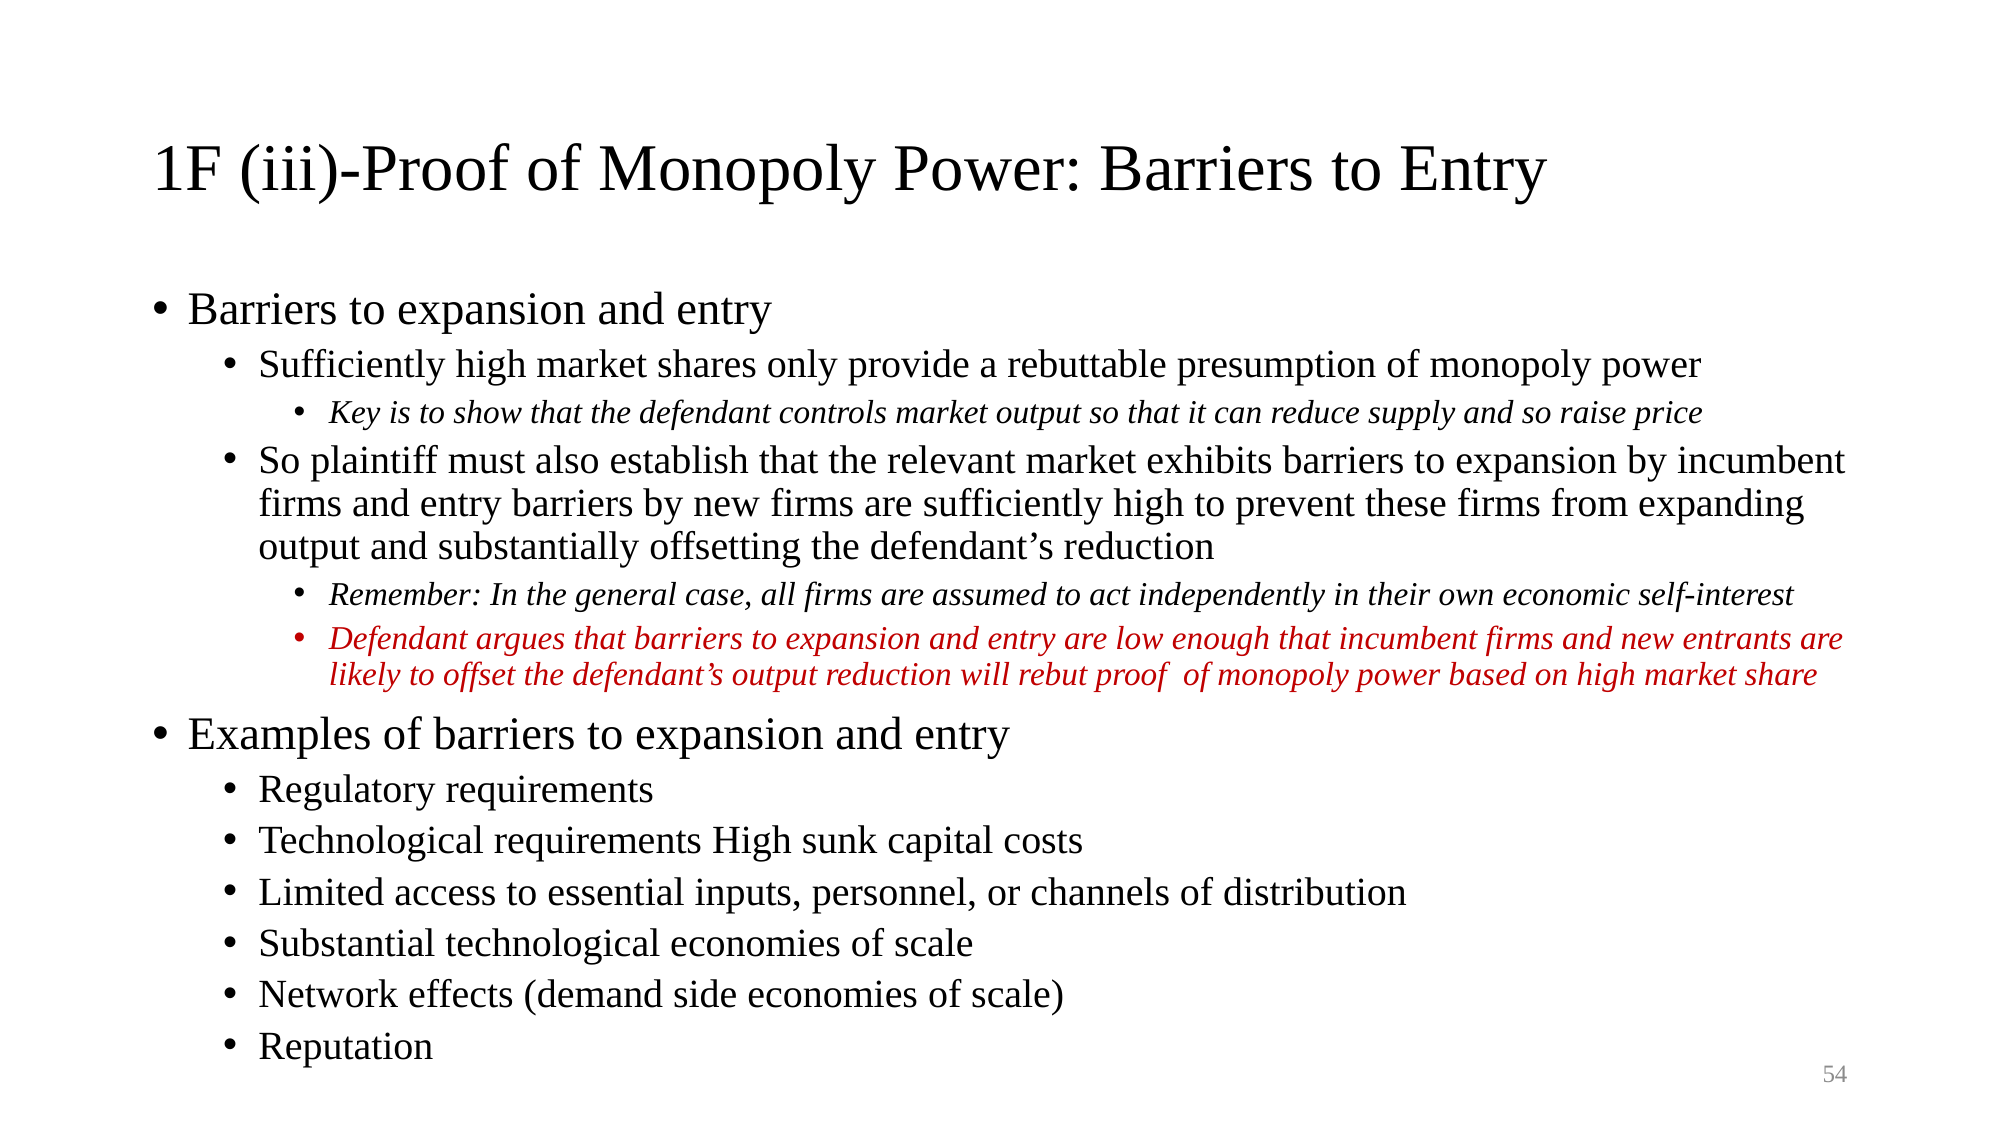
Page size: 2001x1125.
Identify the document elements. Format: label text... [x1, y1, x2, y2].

list Barriers to expansion and entry Sufficiently high market shares only provide a rebuttable presumption of monopoly power Key is to show that the defendant controls market output so that it can reduce supply and so raise price So plaintiff must also establish that the relevant market exhibits barriers to expansion by incumbent firms and entry barriers by new firms are sufficiently high to prevent these firms from expanding output and substantially offsetting the defendant’s reduction Remember: In the general case, all firms are assumed to act independently in their own economic self-interest Defendant argues that barriers to expansion and entry are low enough that incumbent firms and new entrants are likely to offset the defendant’s output reduction will rebut proof of monopoly power based on high market share Examples of barriers to expansion and entry Regulatory requirements Technological requirements High sunk capital costs Limited access to essential inputs, personnel, or channels of distribution Substantial technological economies of scale Network effects (demand side economies of scale) Reputation [137, 277, 1863, 1086]
slide_number 54 [1412, 1042, 1863, 1103]
title 1F (iii)-Proof of Monopoly Power: Barriers to Entry [137, 59, 1863, 277]
